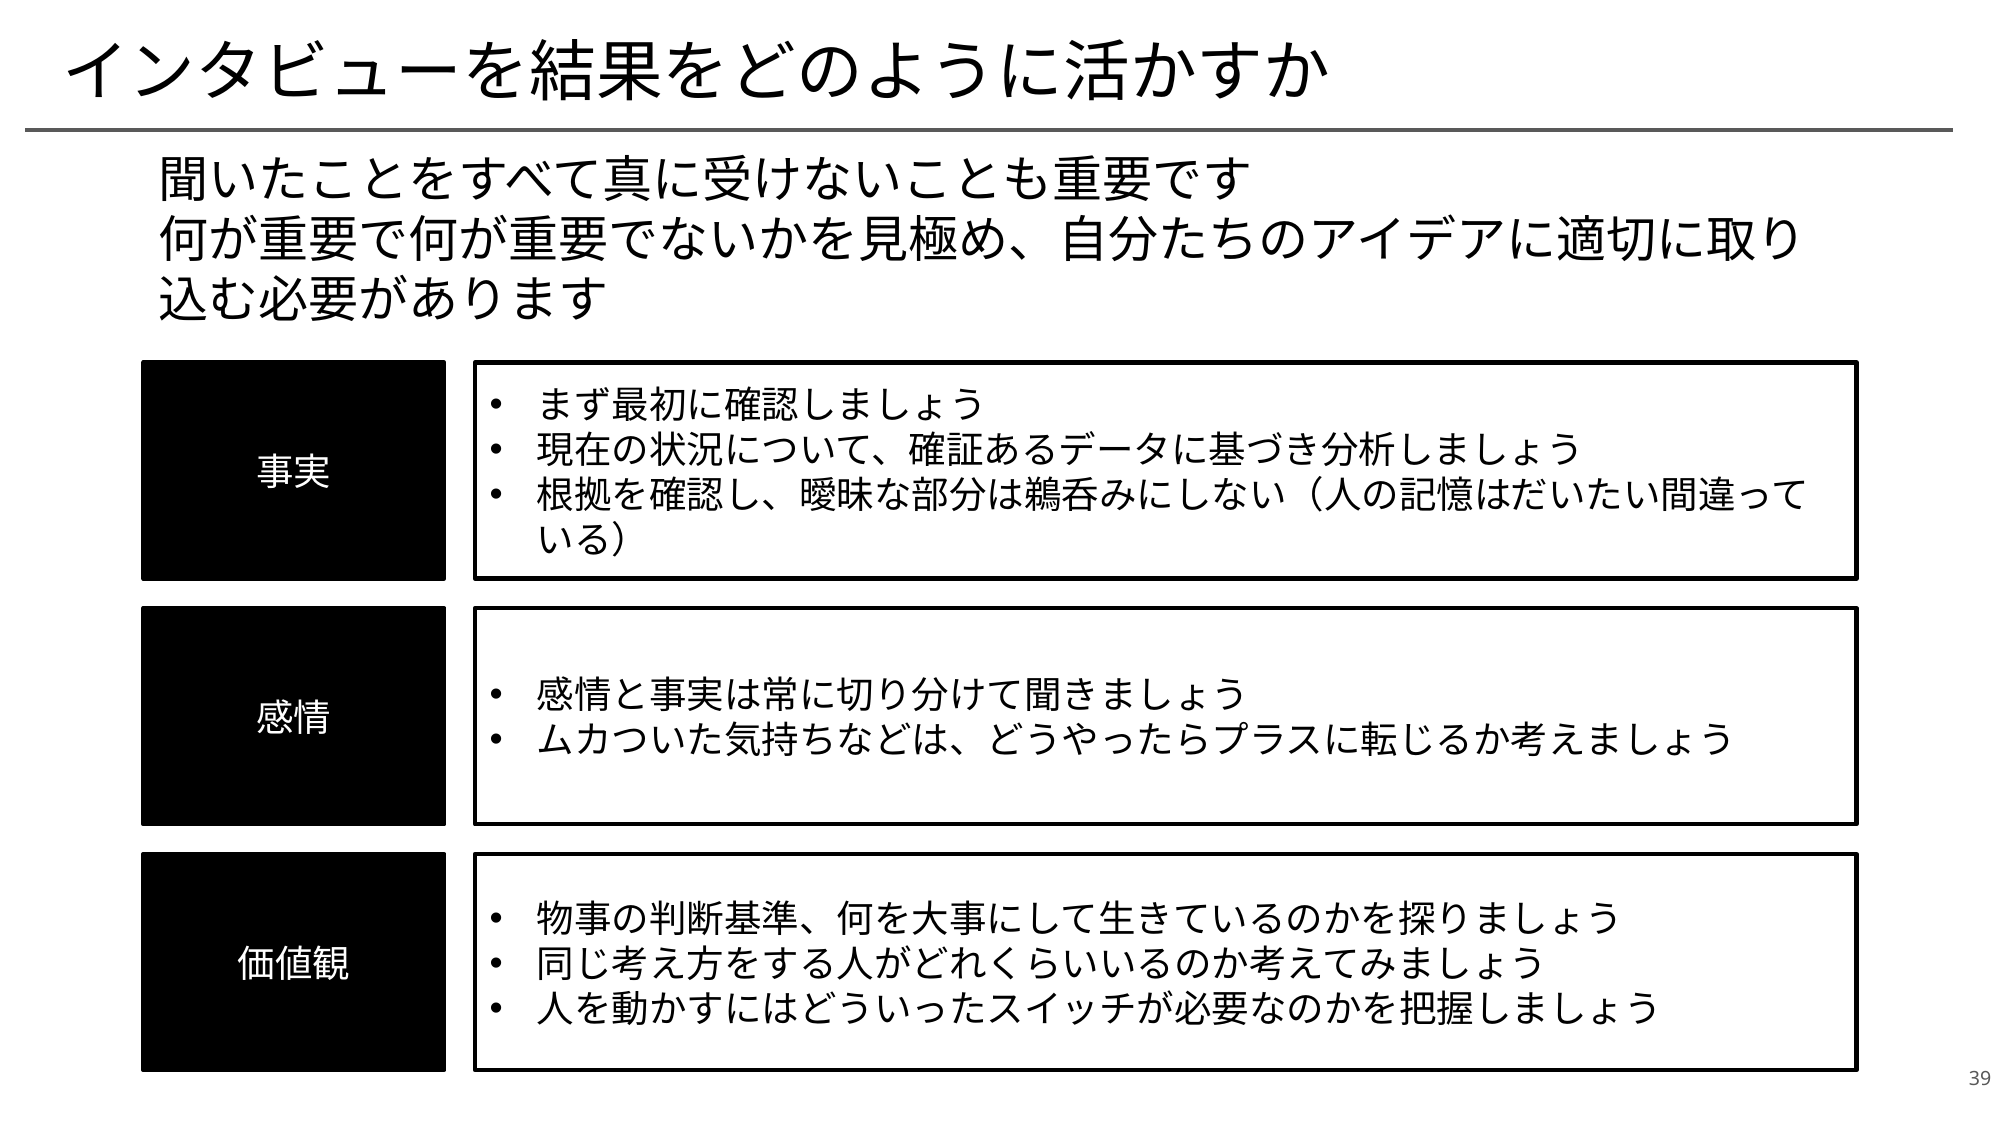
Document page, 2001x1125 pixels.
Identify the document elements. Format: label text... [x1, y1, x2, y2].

text_box 聞いたことをすべて真に受けないことも重要です 何が重要で何が重要でないかを見極め、自分たちのアイデアに適切に取り込む必要があります [143, 140, 1857, 335]
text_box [143, 362, 1857, 1071]
slide_number 39 [1886, 1036, 2000, 1123]
title インタビューを結果をどのように活かすか [47, 13, 1911, 140]
